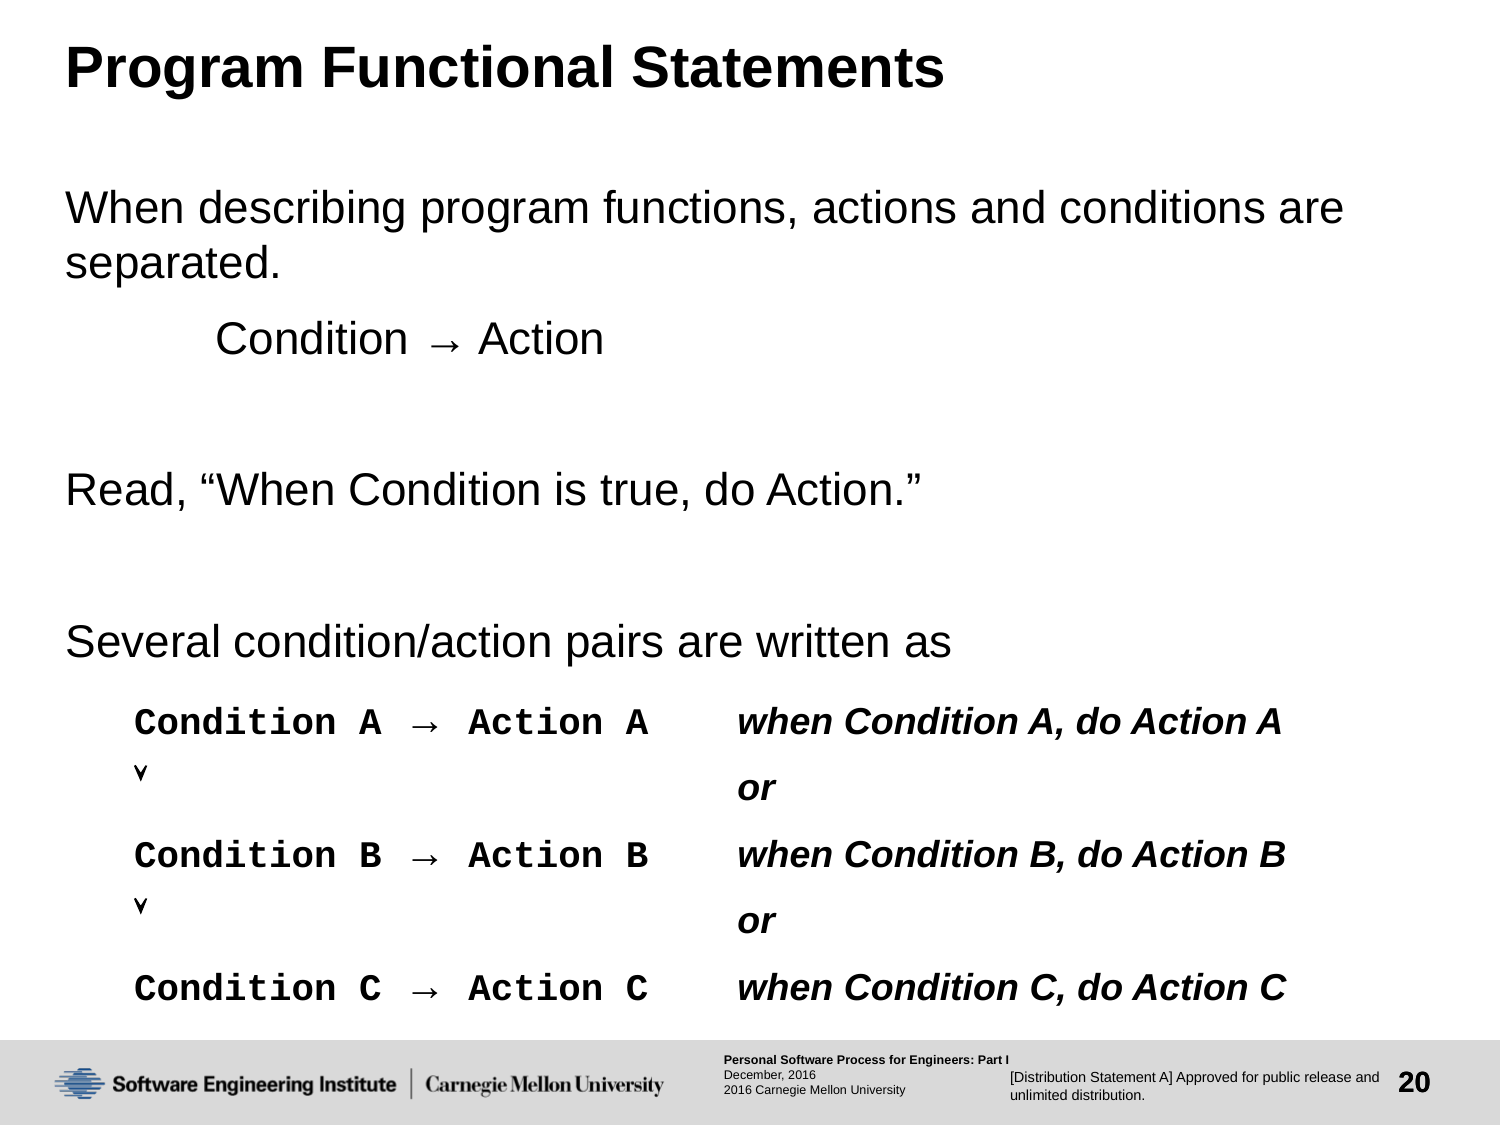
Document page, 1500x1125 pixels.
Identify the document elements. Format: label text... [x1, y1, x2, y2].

title Program Functional Statements [65, 37, 1313, 148]
table_cell when Condition B, do Action B [737, 821, 1341, 887]
list When describing program functions, actions and conditions are separated. Condition → Action Read, “When Condition is true, do Action.” Several condition/action pairs are written as [65, 177, 1431, 1000]
table_cell Ú [134, 754, 737, 821]
table_cell Condition C → Action C [134, 954, 737, 1020]
table_cell Ú [134, 887, 737, 954]
table_header when Condition A, do Action A [737, 688, 1341, 754]
table_cell when Condition C, do Action C [737, 954, 1341, 1020]
table_header Condition A → Action A [134, 688, 737, 754]
picture [46, 1061, 673, 1104]
table_cell or [737, 754, 1341, 821]
table_cell or [737, 887, 1341, 954]
table_cell Condition B → Action B [134, 821, 737, 887]
